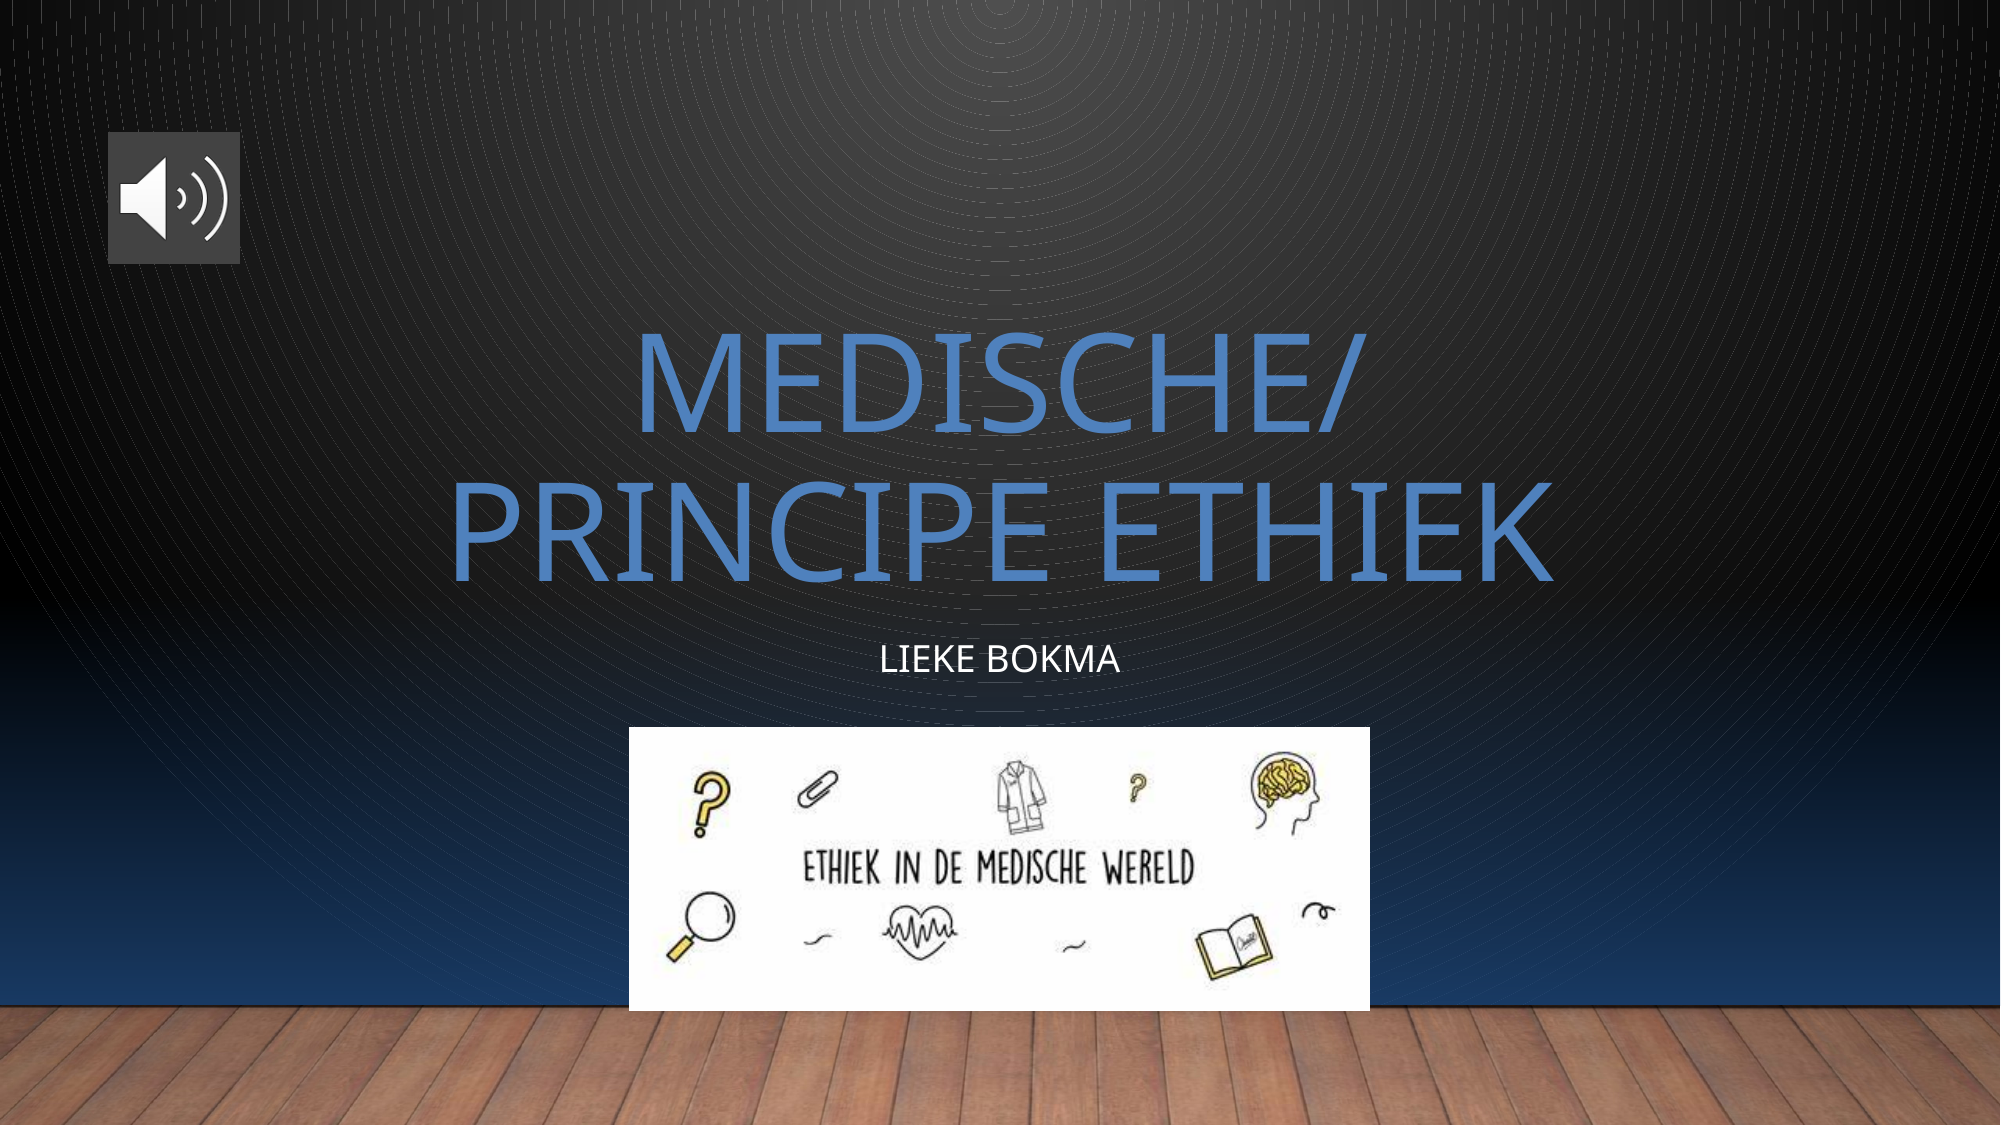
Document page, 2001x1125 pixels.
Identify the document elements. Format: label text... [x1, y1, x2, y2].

picture [0, 727, 2000, 1125]
picture [106, 131, 241, 266]
subtitle Lieke Bokma [291, 610, 1708, 772]
title Medische/ principe ethiek [291, 131, 1708, 610]
